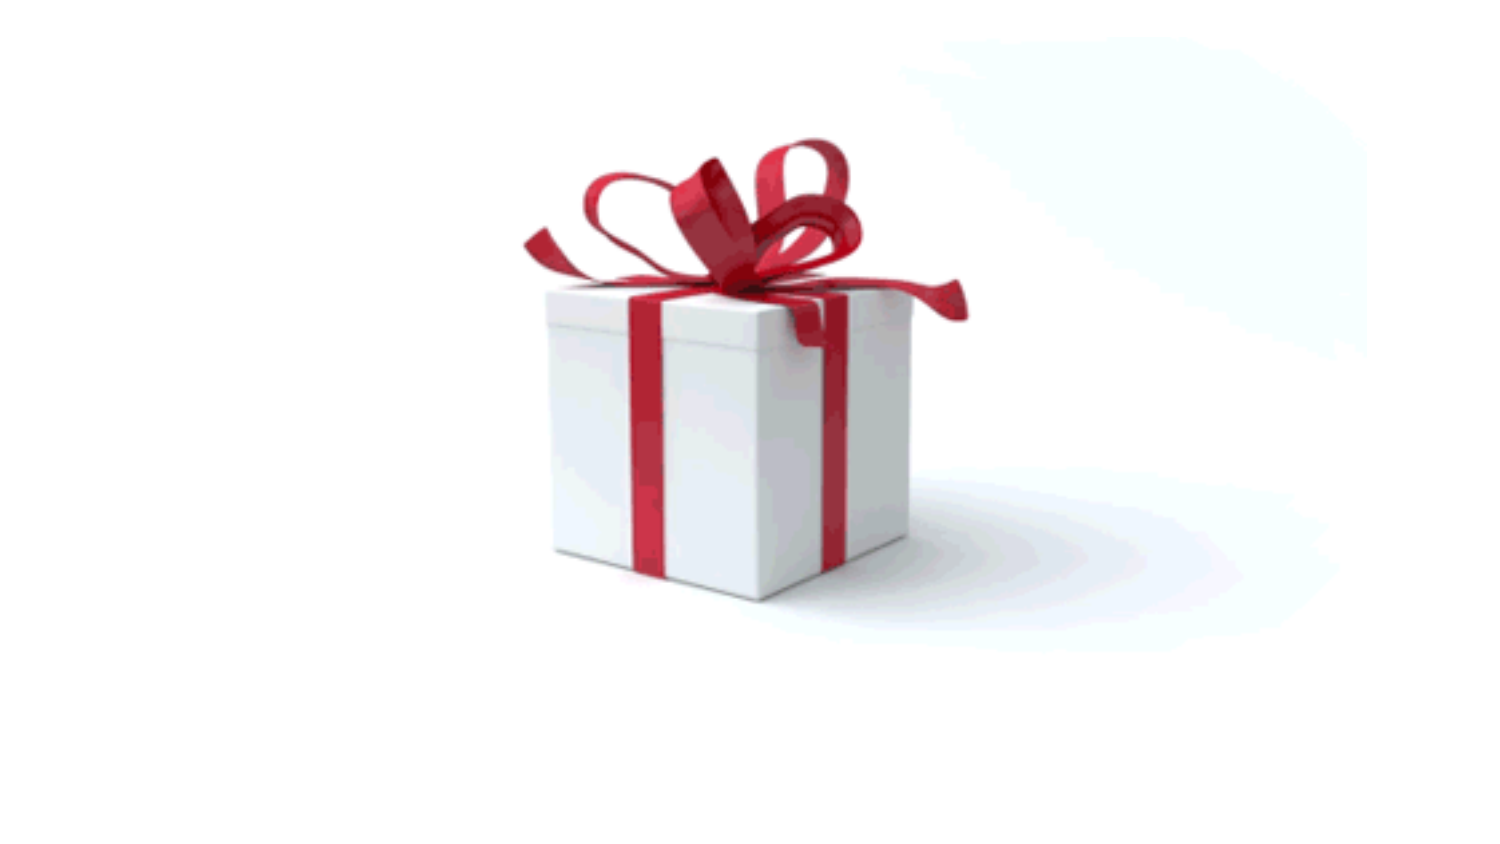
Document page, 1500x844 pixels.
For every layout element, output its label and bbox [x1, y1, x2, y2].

picture [164, 37, 1368, 714]
